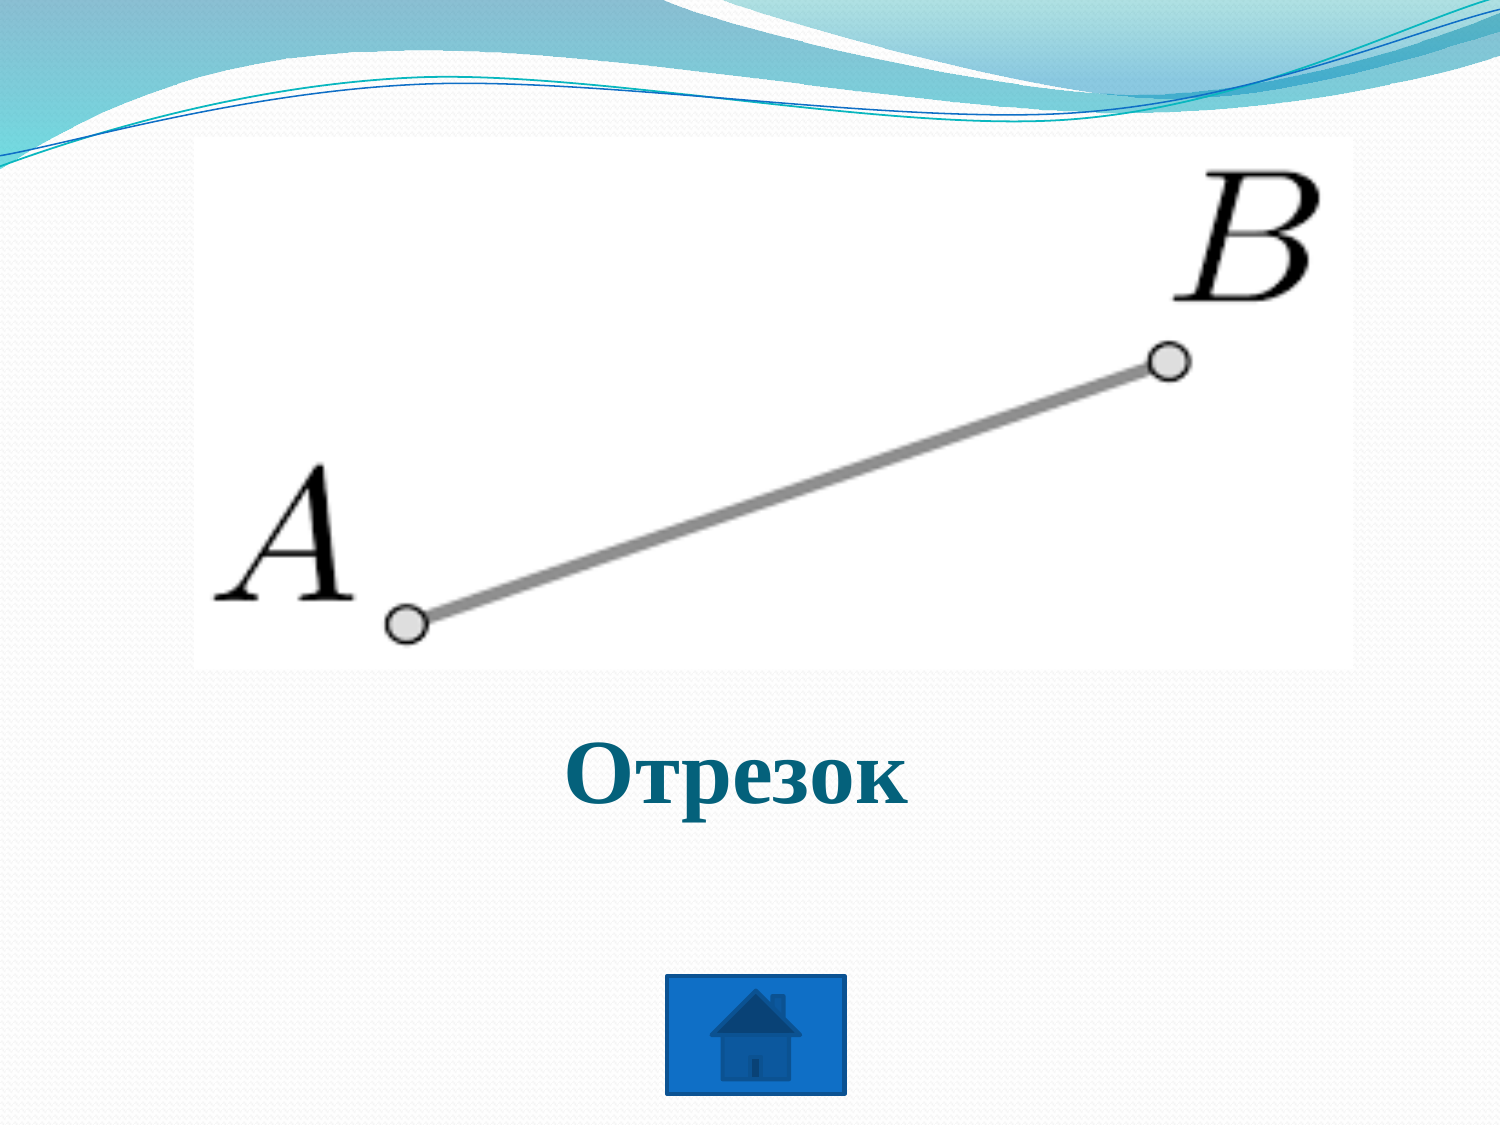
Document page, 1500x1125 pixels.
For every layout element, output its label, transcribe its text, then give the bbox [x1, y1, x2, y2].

picture [194, 136, 1353, 670]
text_box [665, 974, 847, 1096]
text_box Отрезок [549, 704, 1081, 829]
